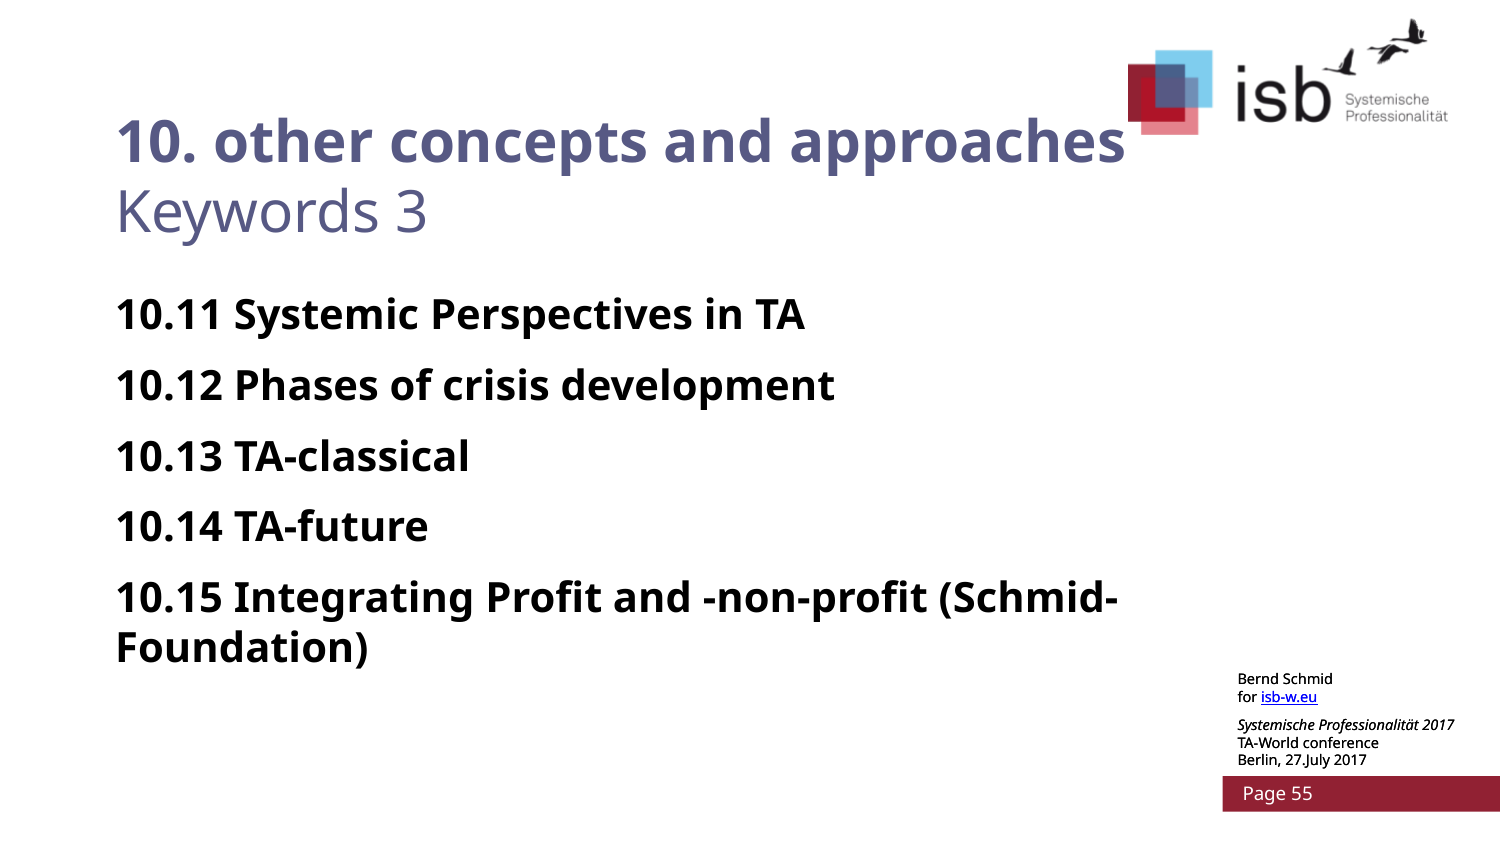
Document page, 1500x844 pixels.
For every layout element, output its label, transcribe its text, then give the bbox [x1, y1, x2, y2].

text_box Bernd Schmid for isb-w.eu Systemische Professionalität 2017 TA-World conference Berlin, 27.July 2017 [1222, 543, 1500, 776]
list 10.11 Systemic Perspectives in TA 10.12 Phases of crisis development 10.13 TA-classical 10.14 TA-future 10.15 Integrating Profit and -non-profit (Schmid-Foundation) [100, 280, 1223, 812]
title 10. other concepts and approaches Keywords 3 [100, 67, 1223, 280]
picture [1128, 14, 1461, 139]
slide_number Page 55 [1222, 776, 1500, 812]
